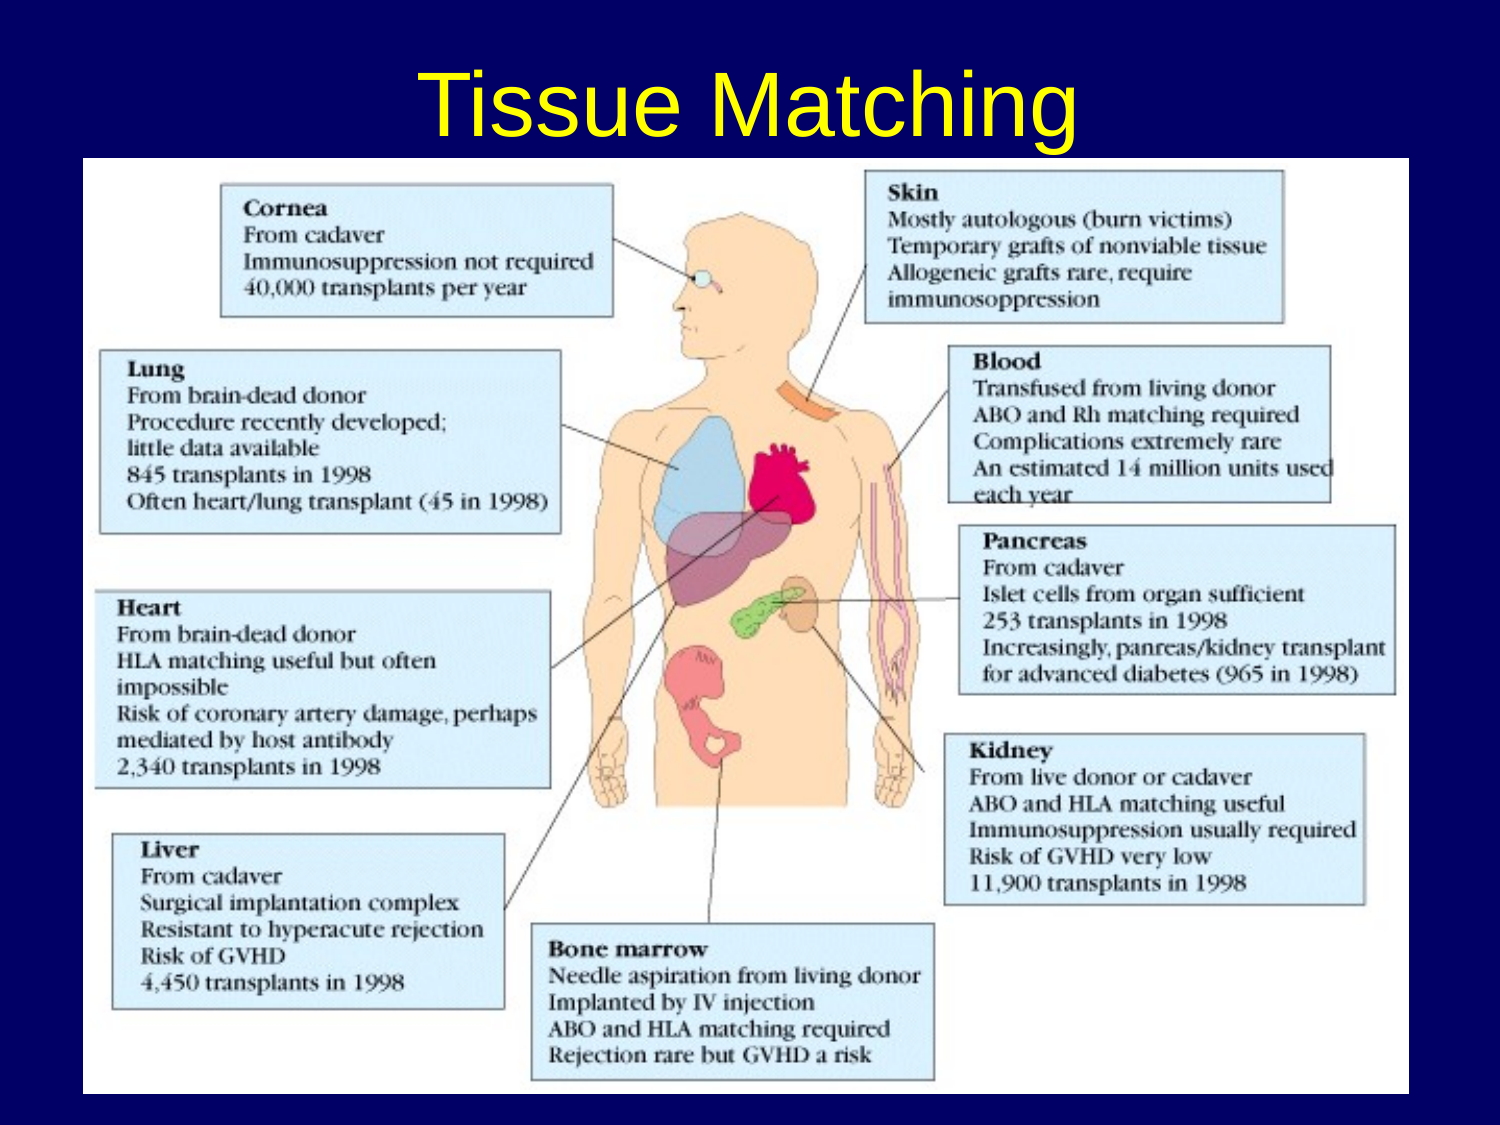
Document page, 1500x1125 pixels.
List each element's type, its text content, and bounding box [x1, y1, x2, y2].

text_box Tissue Matching [401, 37, 1097, 160]
picture [87, 162, 1405, 1091]
